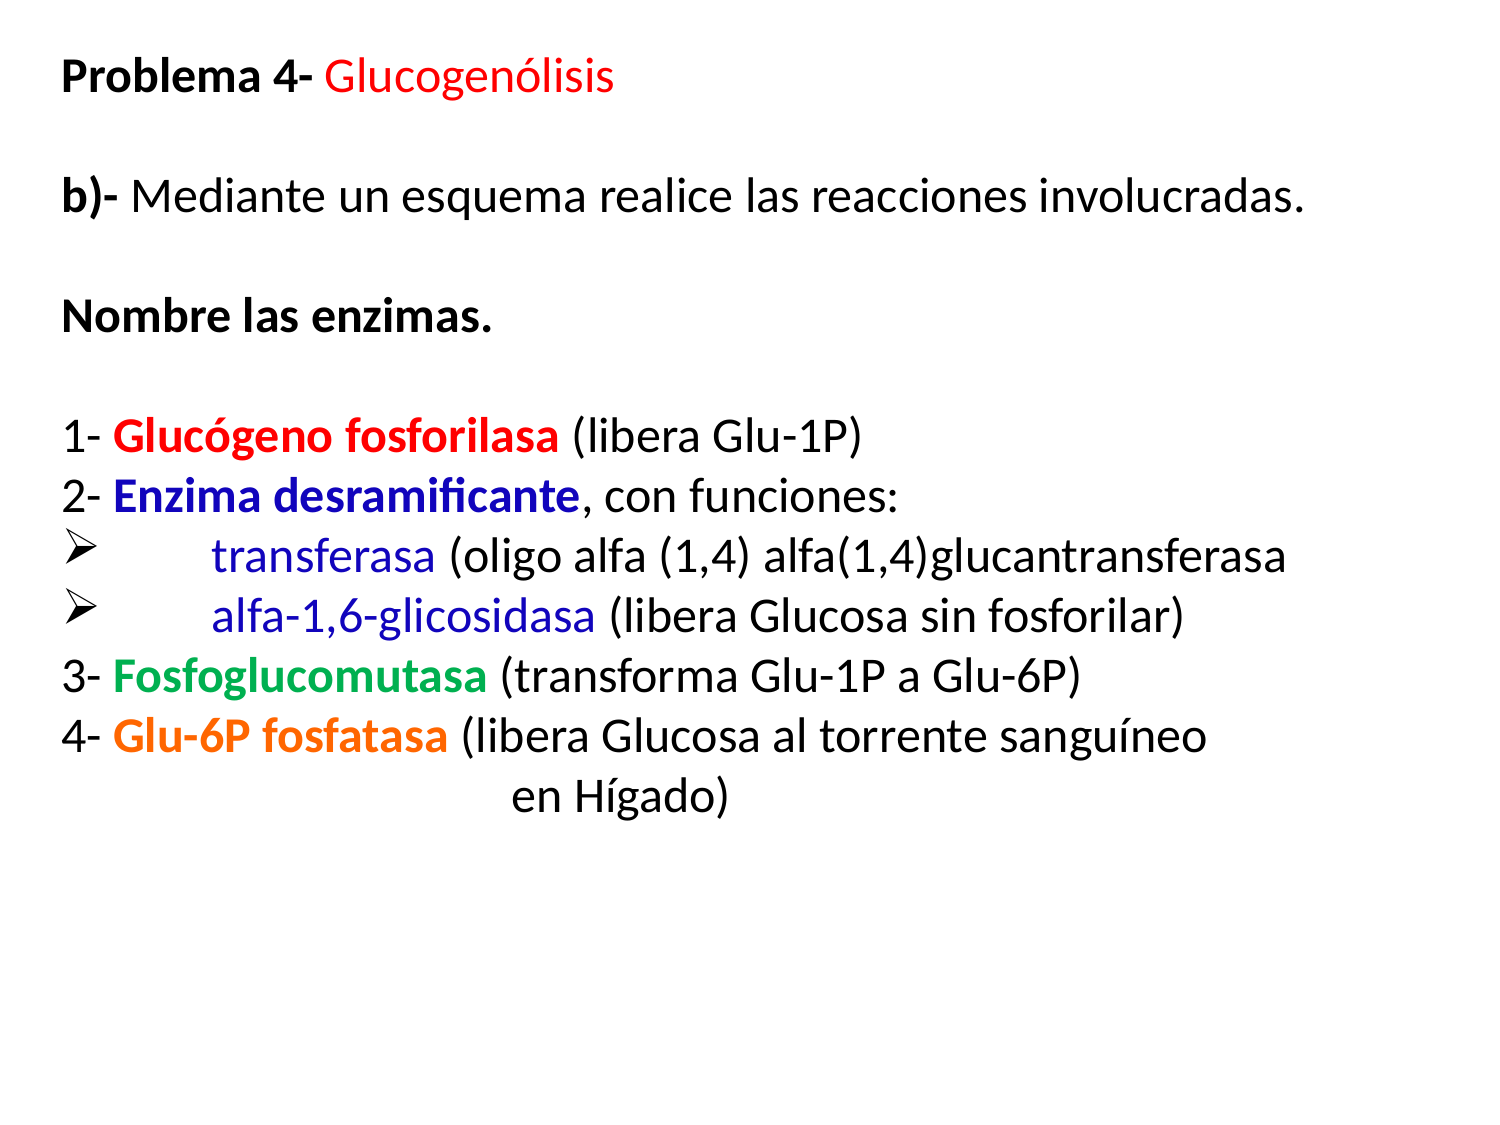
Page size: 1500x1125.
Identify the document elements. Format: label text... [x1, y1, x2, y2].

text_box Problema 4- Glucogenólisis b)- Mediante un esquema realice las reacciones involucradas. Nombre las enzimas. 1- Glucógeno fosforilasa (libera Glu-1P) 2- Enzima desramificante, con funciones: transferasa (oligo alfa (1,4) alfa(1,4)glucantransferasa alfa-1,6-glicosidasa (libera Glucosa sin fosforilar) 3- Fosfoglucomutasa (transforma Glu-1P a Glu-6P) 4- Glu-6P fosfatasa (libera Glucosa al torrente sanguíneo en Hígado) [46, 35, 1430, 950]
